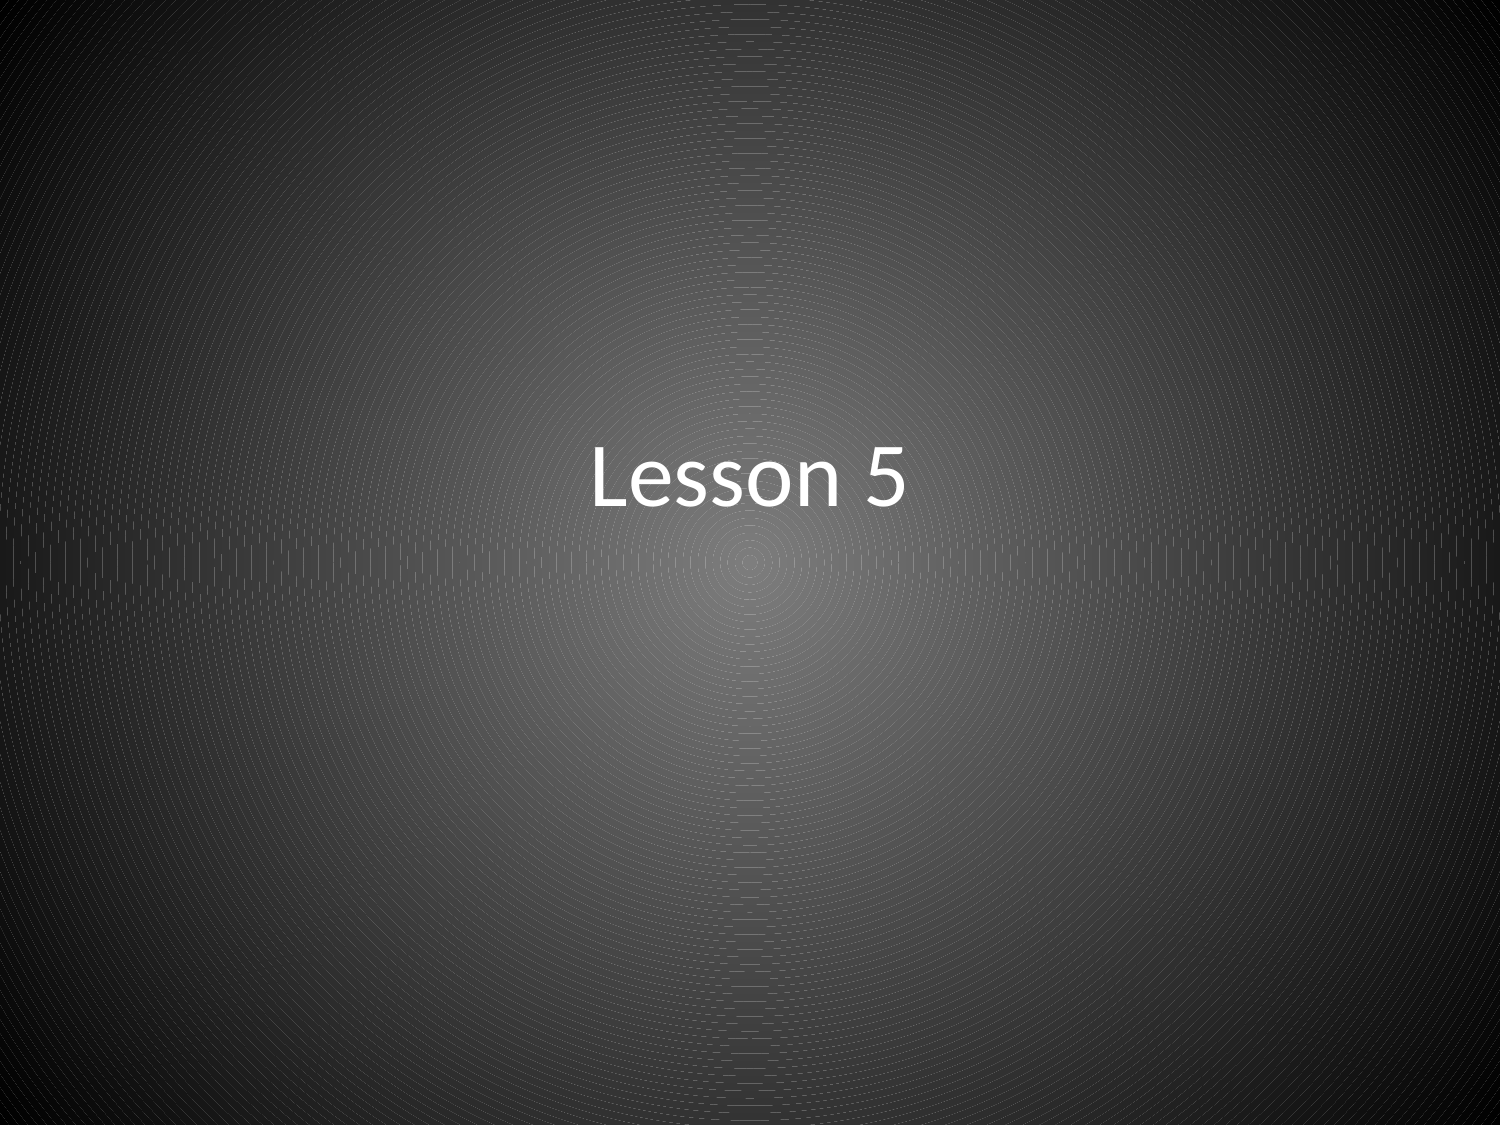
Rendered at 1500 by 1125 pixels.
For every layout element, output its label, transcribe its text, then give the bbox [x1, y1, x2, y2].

title Lesson 5 [112, 349, 1388, 591]
